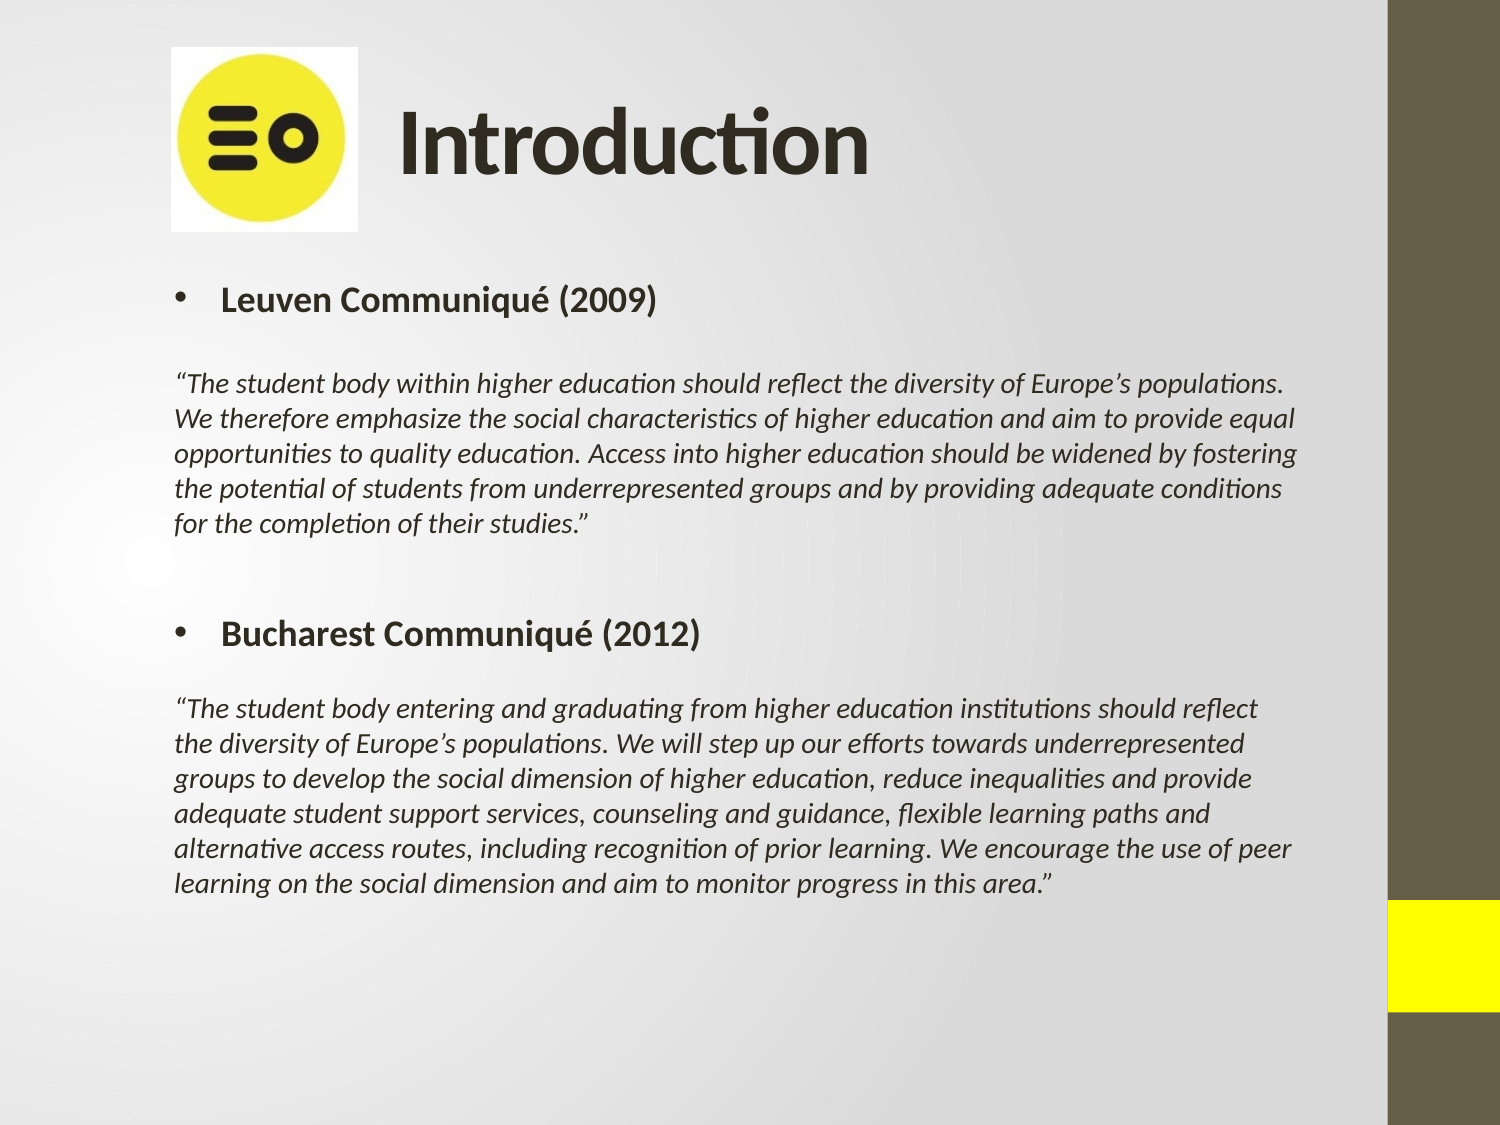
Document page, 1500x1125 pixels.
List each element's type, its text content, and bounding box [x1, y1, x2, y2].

title Introduction [382, 42, 1388, 231]
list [170, 46, 359, 233]
text_box Leuven Communiqué (2009) “The student body within higher education should reflect the diversity of Europe’s populations. We therefore emphasize the social characteristics of higher education and aim to provide equal opportunities to quality education. Access into higher education should be widened by fostering the potential of students from underrepresented groups and by providing adequate conditions for the completion of their studies.” Bucharest Communiqué (2012) “The student body entering and graduating from higher education institutions should reflect the diversity of Europe’s populations. We will step up our efforts towards underrepresented groups to develop the social dimension of higher education, reduce inequalities and provide adequate student support services, counseling and guidance, flexible learning paths and alternative access routes, including recognition of prior learning. We encourage the use of peer learning on the social dimension and aim to monitor progress in this area.” [159, 267, 1317, 907]
